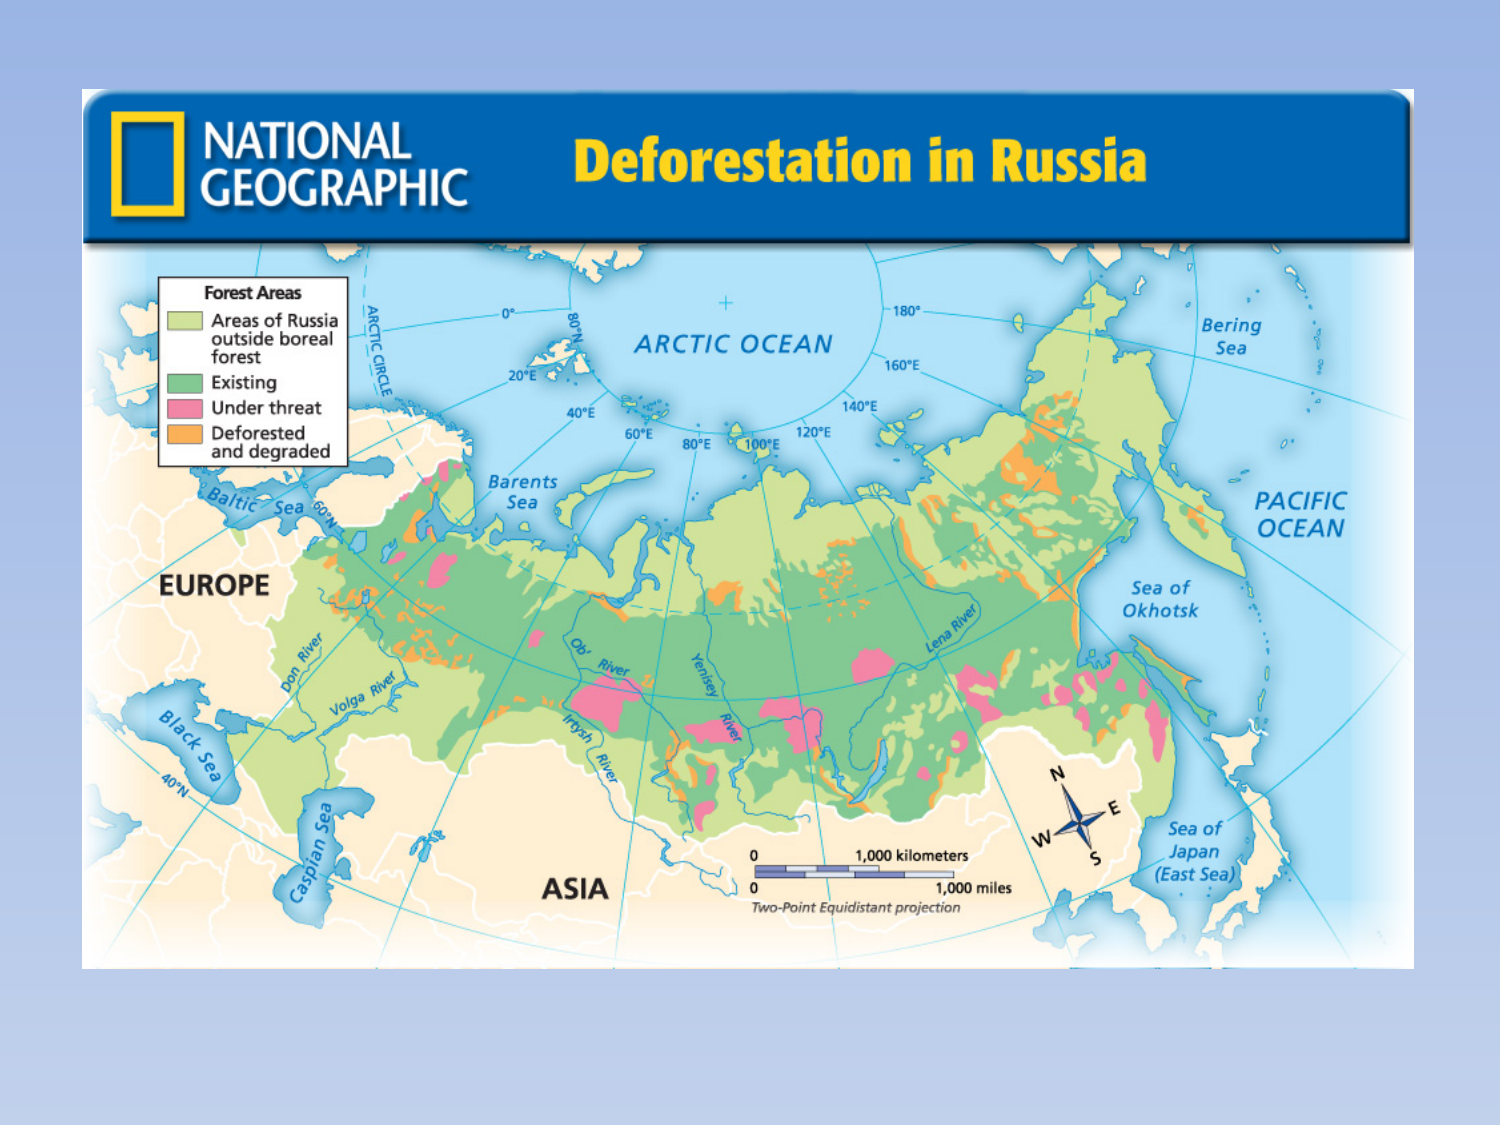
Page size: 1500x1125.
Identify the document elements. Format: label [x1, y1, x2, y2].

picture [82, 89, 1414, 969]
